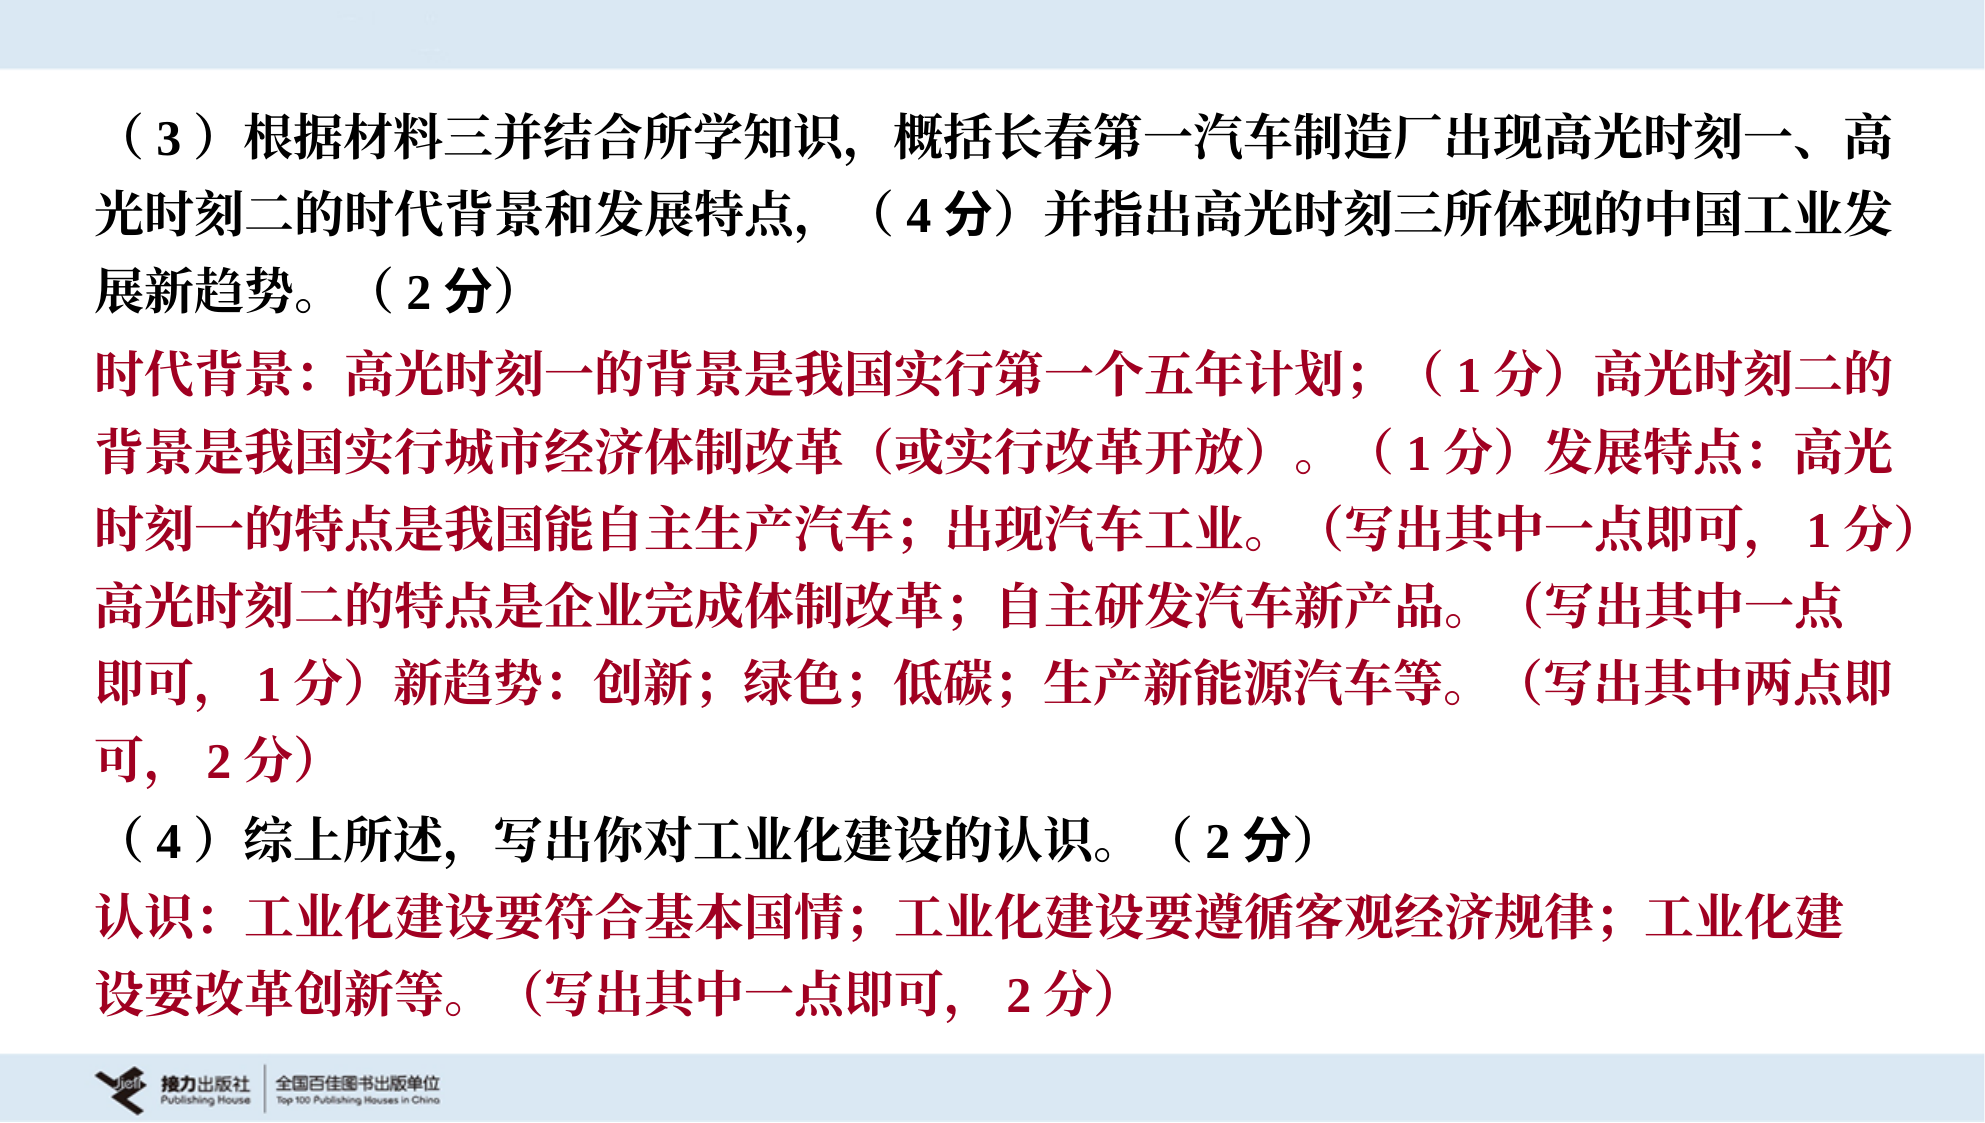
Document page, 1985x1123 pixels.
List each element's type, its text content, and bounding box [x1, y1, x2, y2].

text_box （3）根据材料三并结合所学知识，概括长春第一汽车制造厂出现高光时刻一、高 光时刻二的时代背景和发展特点，（4分）并指出高光时刻三所体现的中国工业发 展新趋势。（2分） [94, 88, 1892, 320]
picture [0, 0, 1985, 1122]
text_box 认识：工业化建设要符合基本国情；工业化建设要遵循客观经济规律；工业化建 设要改革创新等。（写出其中一点即可，2分） [94, 868, 1892, 1023]
text_box （4）综上所述，写出你对工业化建设的认识。（2分） [94, 785, 1892, 868]
text_box 时代背景：高光时刻一的背景是我国实行第一个五年计划；（1分）高光时刻二的 背景是我国实行城市经济体制改革（或实行改革开放）。（1分）发展特点：高光 时刻一的特点是我国能自主生产汽车；出现汽车工业。（写出其中一点即可，1分） 高光时刻二的特点是企业完成体制改革；自主研发汽车新产品。（写出其中一点 即可，1分）新趋势：创新；绿色；低碳；生产新能源汽车等。（写出其中两点即 可，2分） [94, 325, 1892, 785]
